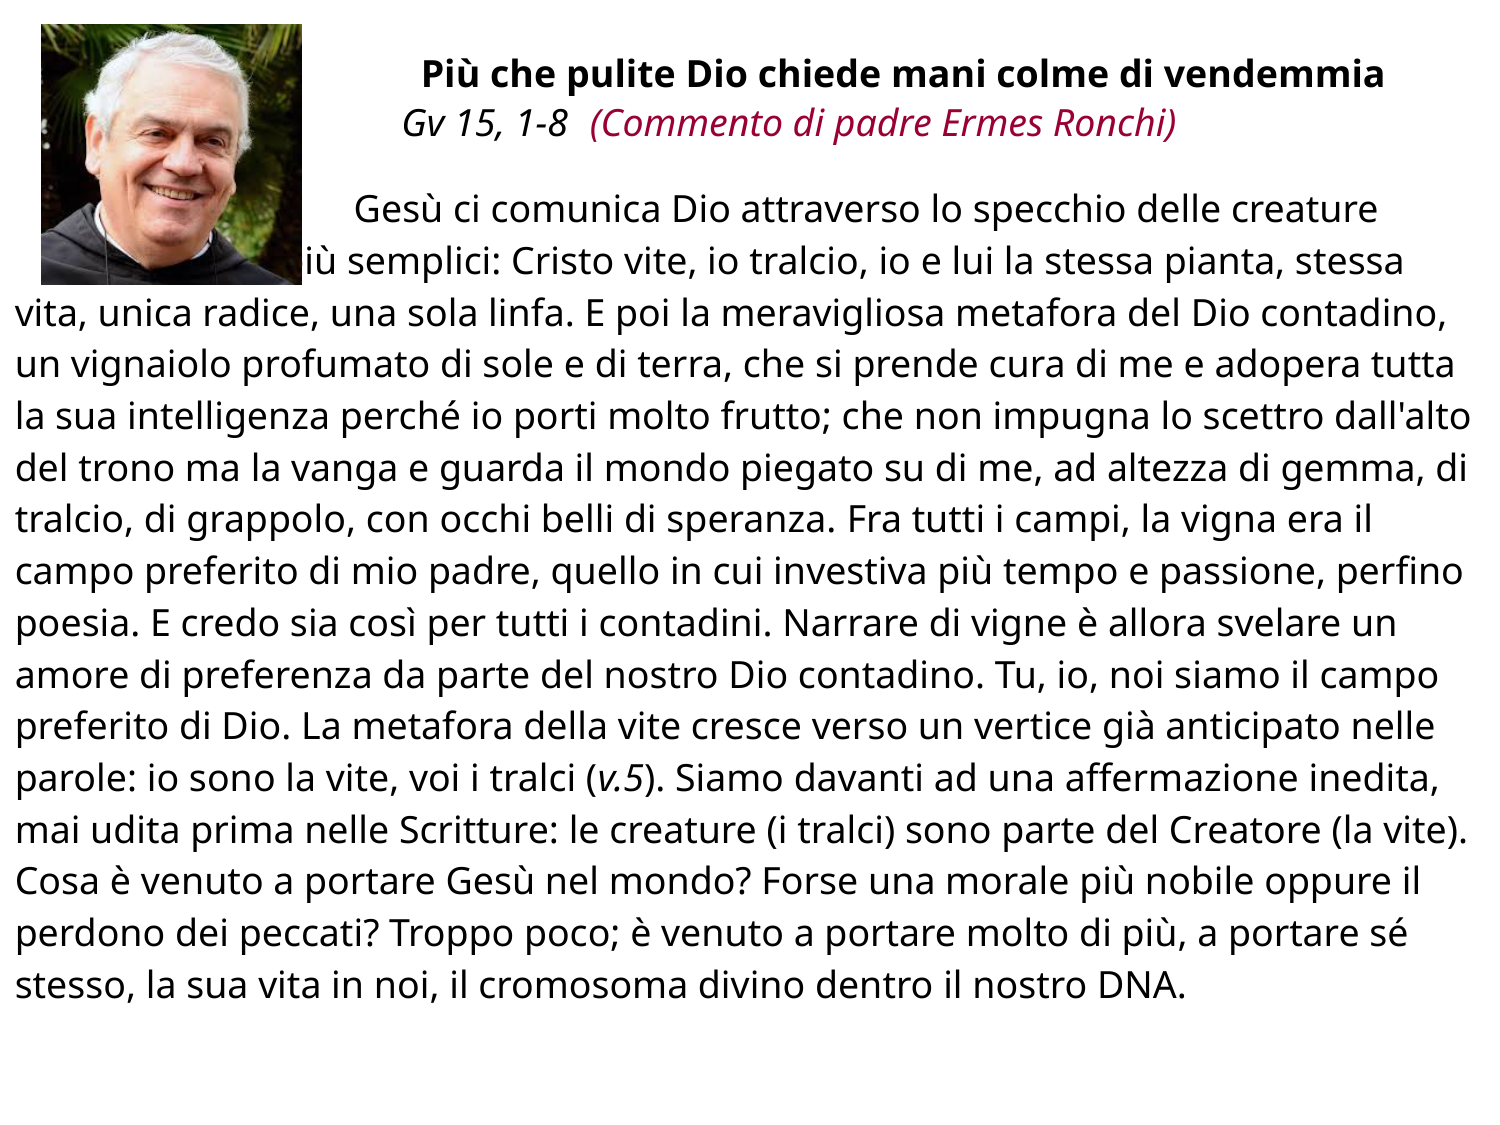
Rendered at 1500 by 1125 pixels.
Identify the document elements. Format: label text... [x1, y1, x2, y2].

text_box Gesù ci comunica Dio attraverso lo specchio delle creature più semplici: Cristo vite, io tralcio, io e lui la stessa pianta, stessa vita, unica radice, una sola linfa. E poi la meravigliosa metafora del Dio contadino, un vignaiolo profumato di sole e di terra, che si prende cura di me e adopera tutta la sua intelligenza perché io porti molto frutto; che non impugna lo scettro dall'alto del trono ma la vanga e guarda il mondo piegato su di me, ad altezza di gemma, di tralcio, di grappolo, con occhi belli di speranza. Fra tutti i campi, la vigna era il campo preferito di mio padre, quello in cui investiva più tempo e passione, perfino poesia. E credo sia così per tutti i contadini. Narrare di vigne è allora svelare un amore di preferenza da parte del nostro Dio contadino. Tu, io, noi siamo il campo preferito di Dio. La metafora della vite cresce verso un vertice già anticipato nelle parole: io sono la vite, voi i tralci (v.5). Siamo davanti ad una affermazione inedita, mai udita prima nelle Scritture: le creature (i tralci) sono parte del Creatore (la vite). Cosa è venuto a portare Gesù nel mondo? Forse una morale più nobile oppure il perdono dei peccati? Troppo poco; è venuto a portare molto di più, a portare sé stesso, la sua vita in noi, il cromosoma divino dentro il nostro DNA. [0, 170, 1500, 799]
text_box Più che pulite Dio chiede mani colme di vendemmia Gv 15, 1-8 (Commento di padre Ermes Ronchi) [302, 42, 1500, 153]
text_box Gesù ci comunica Dio attraverso lo specchio delle creature più semplici: Cristo vite, io tralcio, io e lui la stessa pianta, stessa vita, unica radice, una sola linfa. E poi la meravigliosa metafora del Dio contadino, un vignaiolo profumato di sole e di terra, che si prende cura di me e adopera tutta la sua intelligenza perché io porti molto frutto; che non impugna lo scettro dall'alto del trono ma la vanga e guarda il mondo piegato su di me, ad altezza di gemma, di tralcio, di grappolo, con occhi belli di speranza. Fra tutti i campi, la vigna era il campo preferito di mio padre, quello in cui investiva più tempo e passione, perfino poesia. E credo sia così per tutti i contadini. Narrare di vigne è allora svelare un amore di preferenza da parte del nostro Dio contadino. Tu, io, noi siamo il campo preferito di Dio. La metafora della vite cresce verso un vertice già anticipato nelle parole: io sono la vite, voi i tralci (v.5). Siamo davanti ad una affermazione inedita, mai udita prima nelle Scritture: le creature (i tralci) sono parte del Creatore (la vite). Cosa è venuto a portare Gesù nel mondo? Forse una morale più nobile oppure il perdono dei peccati? Troppo poco; è venuto a portare molto di più, a portare sé stesso, la sua vita in noi, il cromosoma divino dentro il nostro DNA. [0, 801, 1500, 1066]
picture [41, 24, 302, 285]
